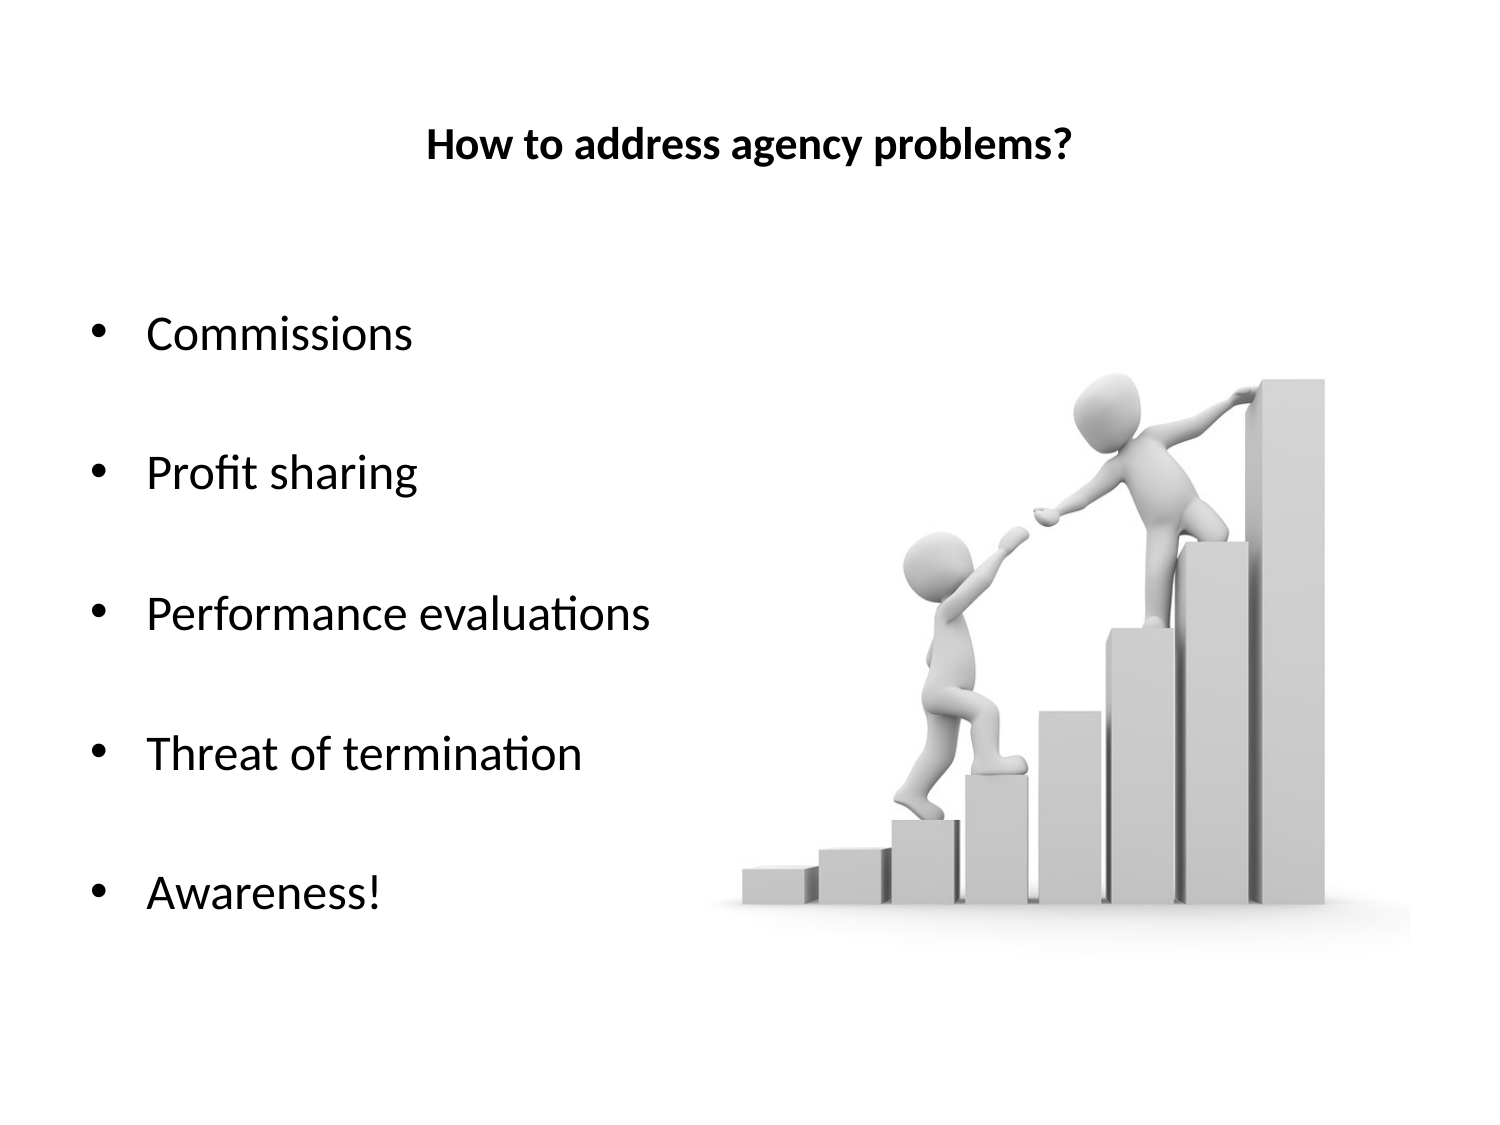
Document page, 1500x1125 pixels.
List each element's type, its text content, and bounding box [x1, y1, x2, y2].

title How to address agency problems? [75, 45, 1425, 233]
picture [655, 232, 1411, 988]
list Commissions Profit sharing Performance evaluations Threat of termination Awareness! [75, 292, 1425, 1035]
